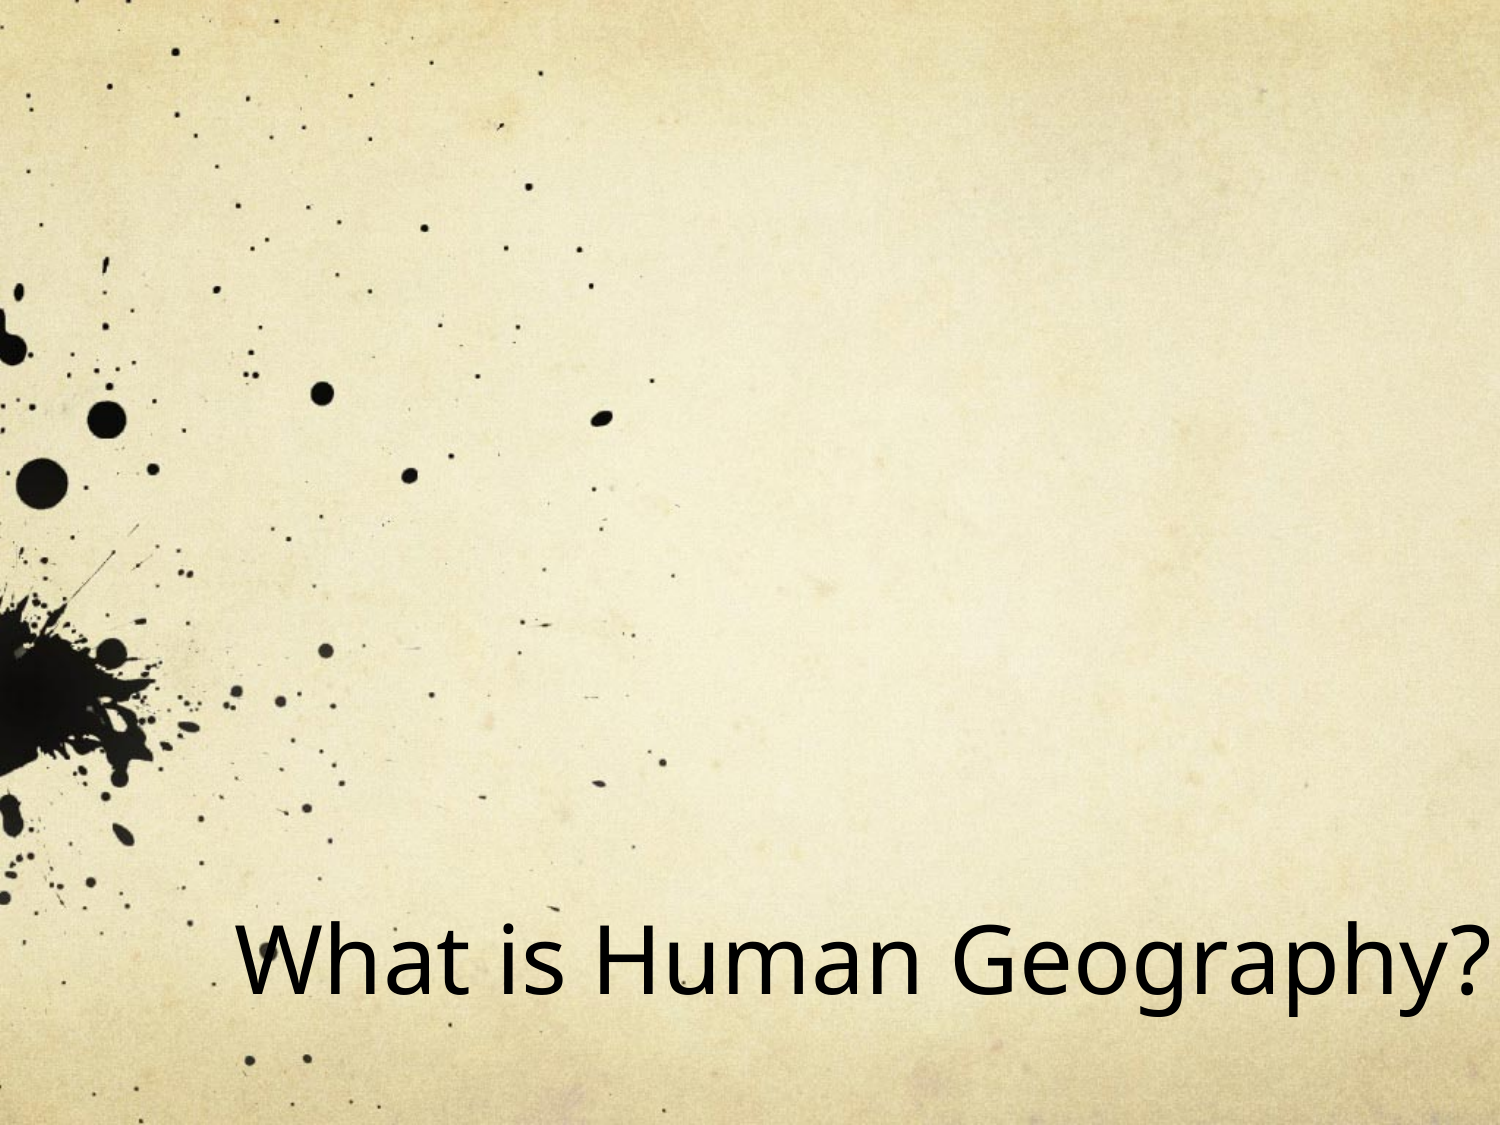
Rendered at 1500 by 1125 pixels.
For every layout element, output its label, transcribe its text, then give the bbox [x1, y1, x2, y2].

picture [0, 0, 1500, 1125]
title What is Human Geography? [202, 699, 1500, 1014]
